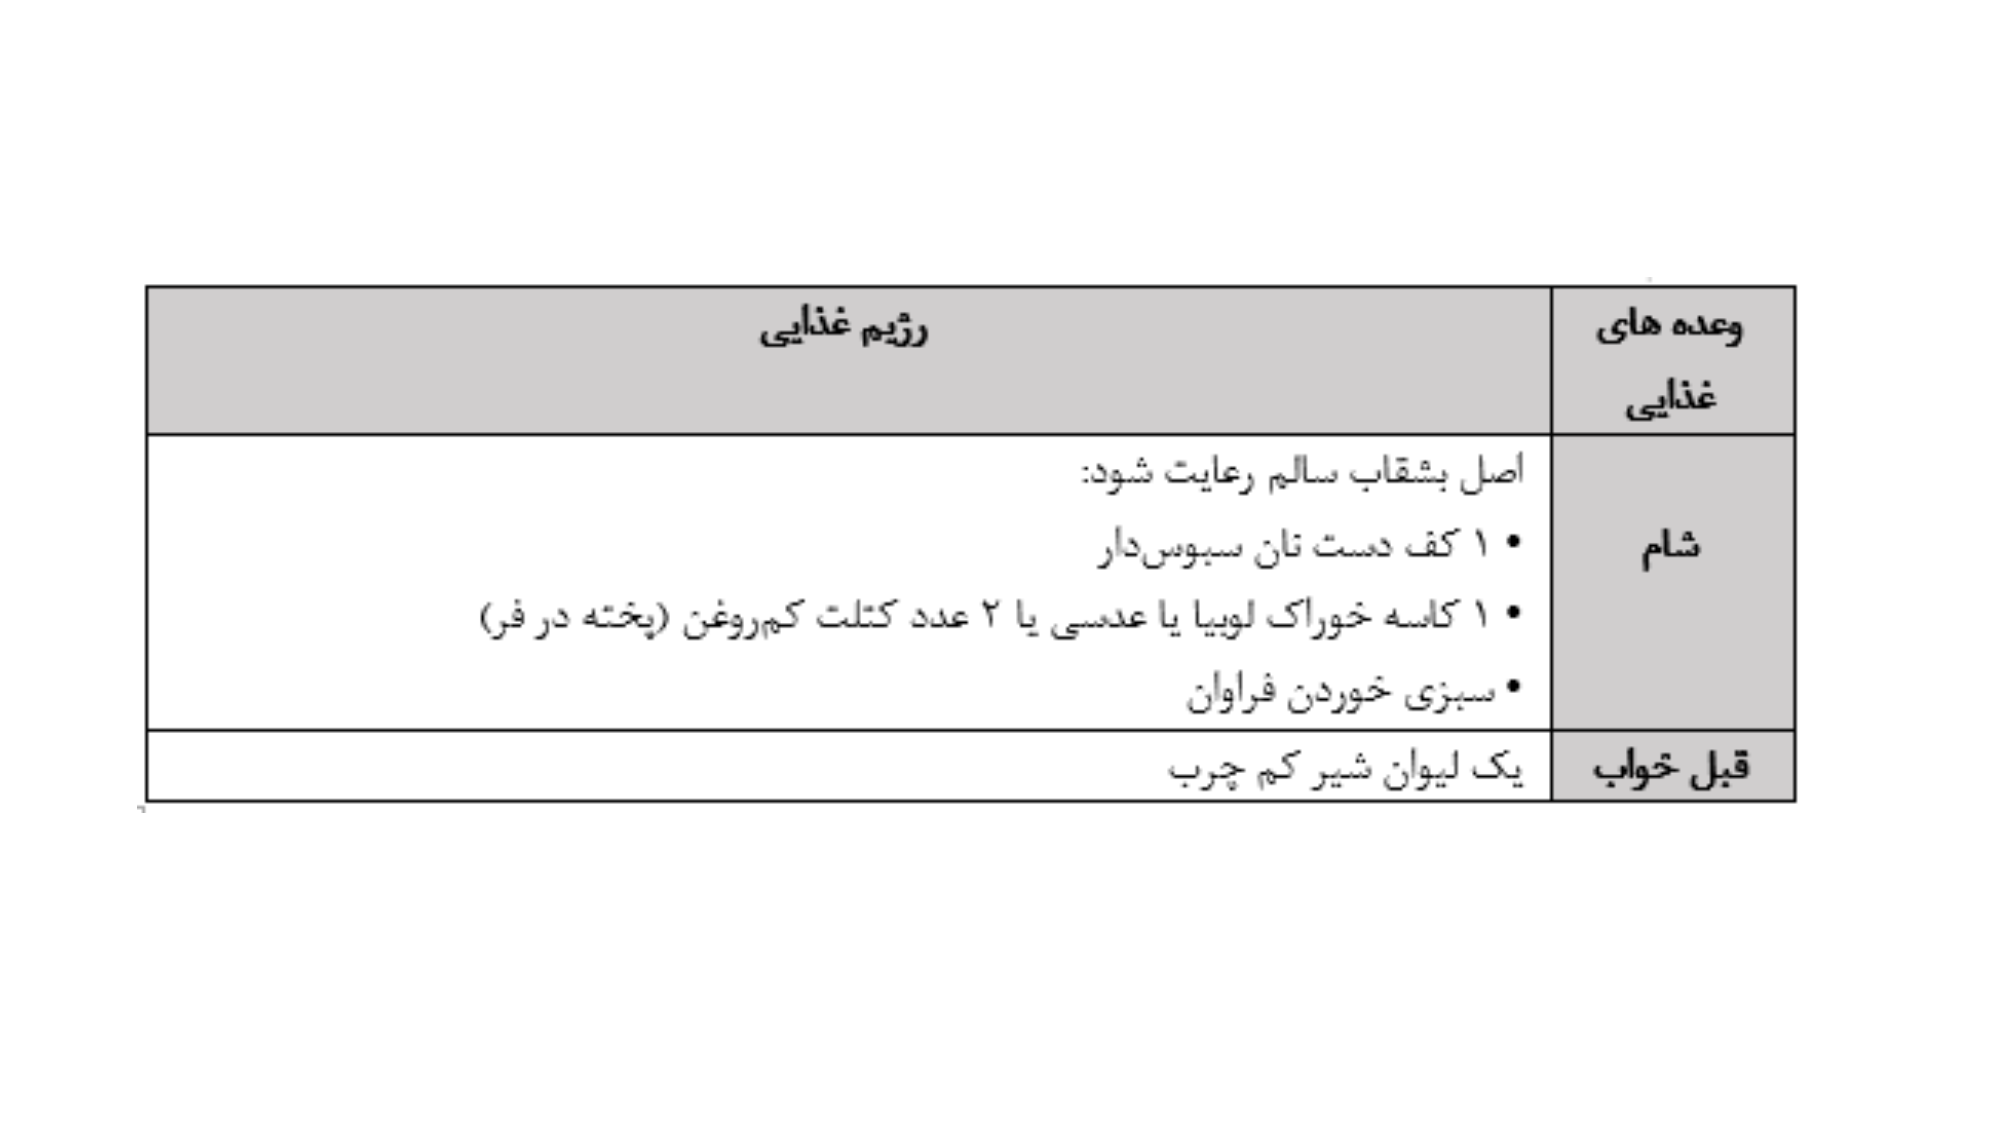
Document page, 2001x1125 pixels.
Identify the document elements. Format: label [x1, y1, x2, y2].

picture [137, 277, 1813, 813]
